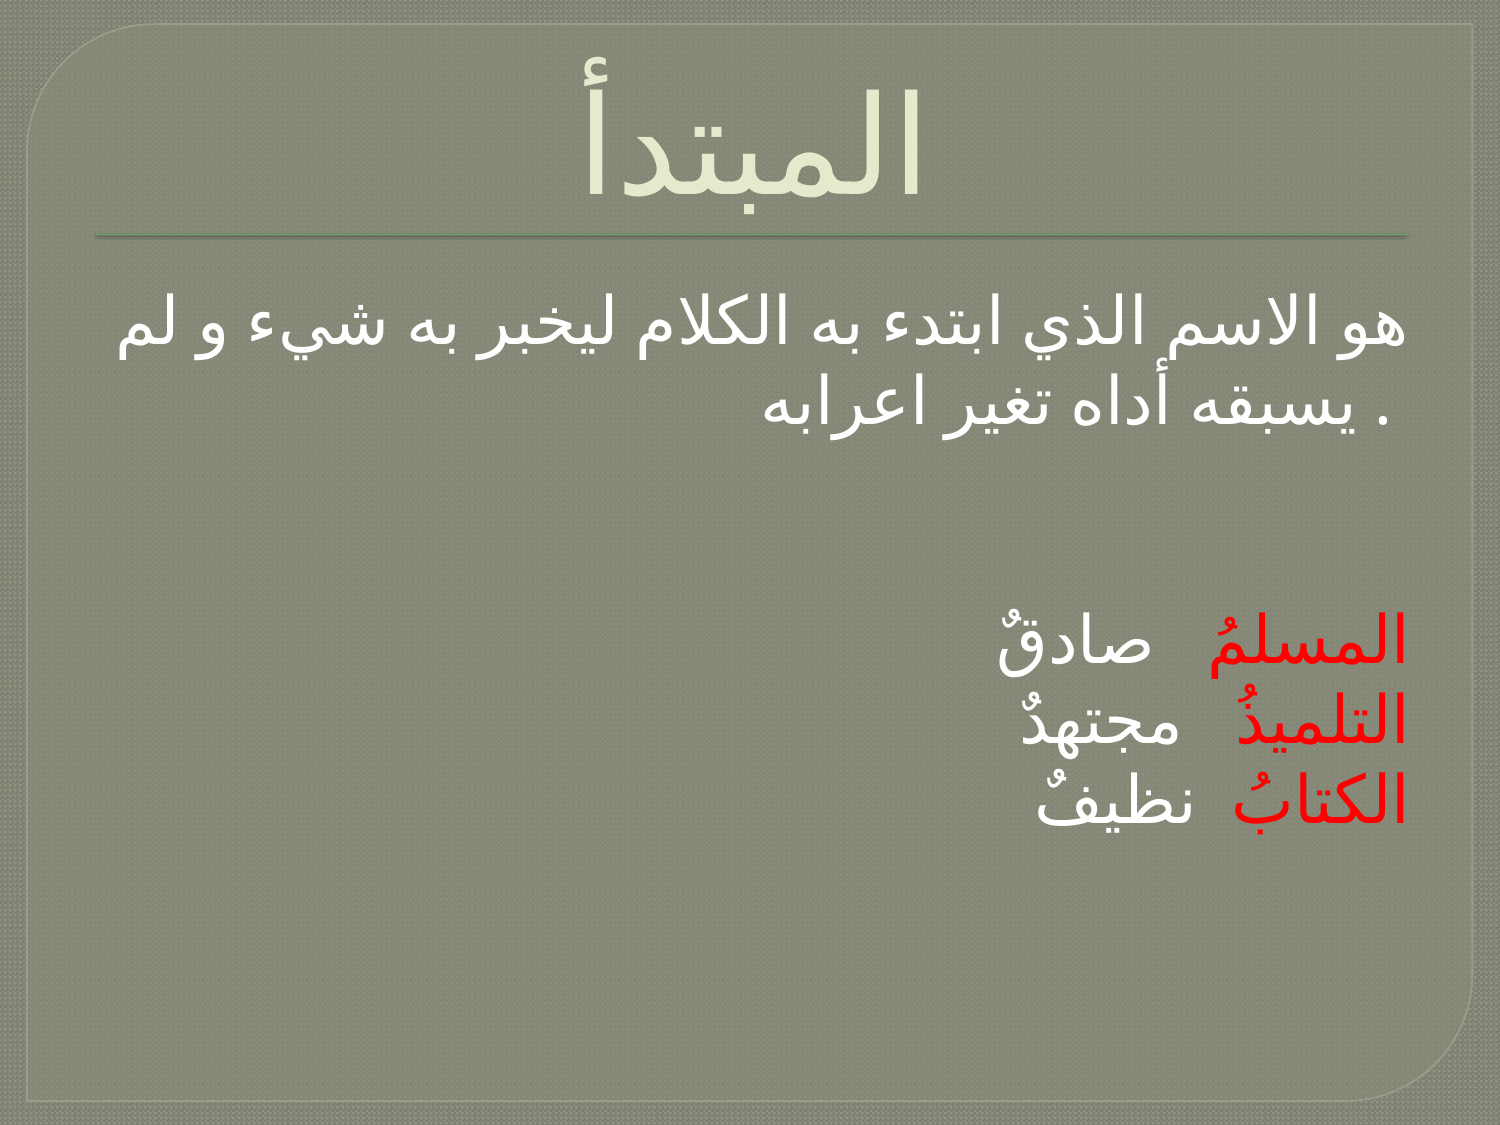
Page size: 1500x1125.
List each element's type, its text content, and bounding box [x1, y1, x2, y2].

list هو الاسم الذي ابتدء به الكلام ليخبر به شيء و لم يسبقه أداه تغير اعرابه . المسلمُ صادقٌ التلميذُ مجتهدٌ الكتابُ نظيفٌ [75, 270, 1425, 1013]
title المبتدأ [75, 41, 1425, 230]
